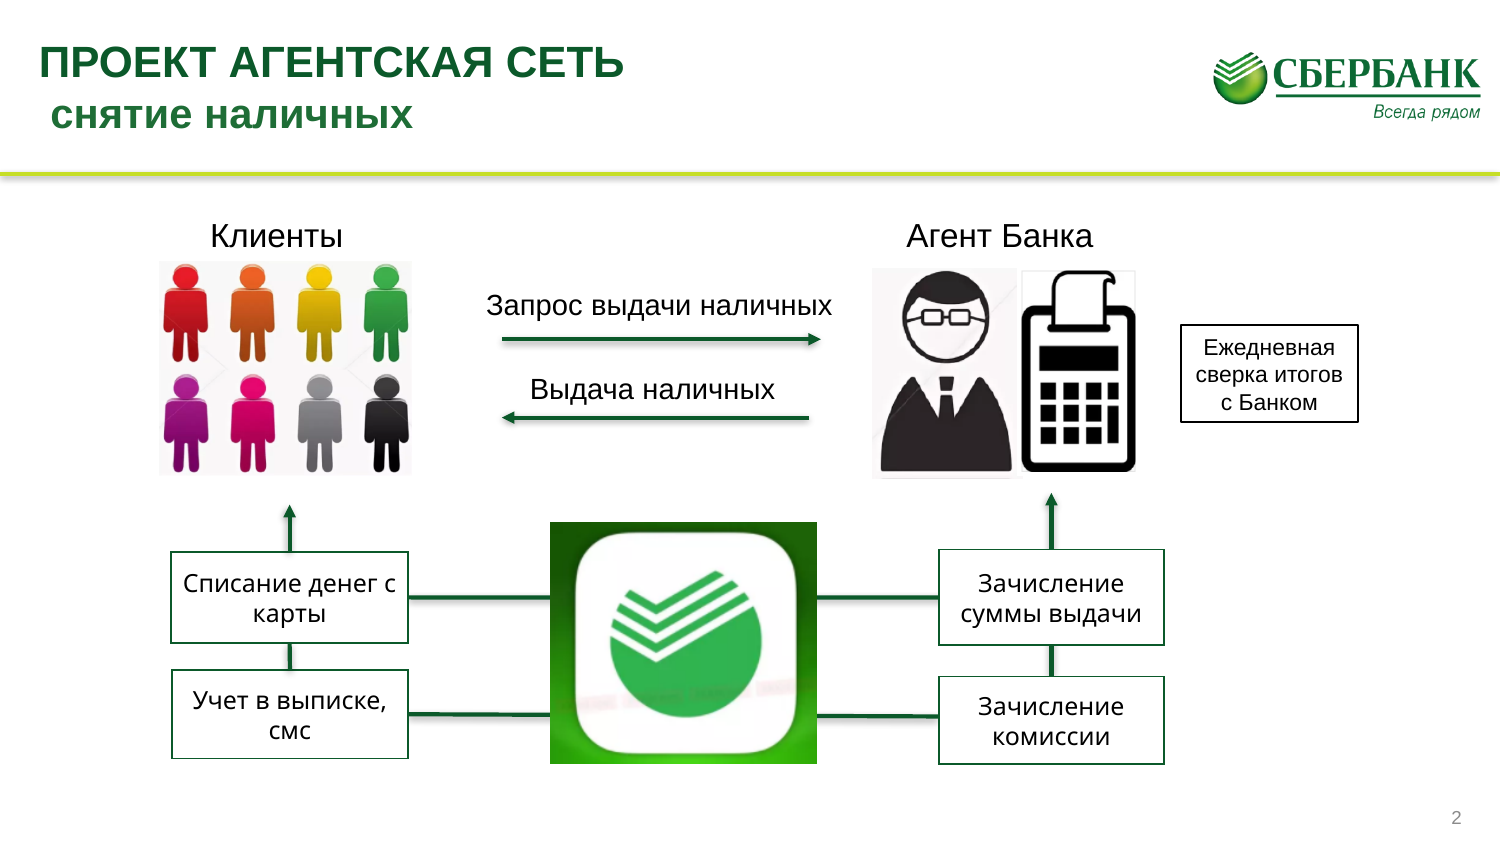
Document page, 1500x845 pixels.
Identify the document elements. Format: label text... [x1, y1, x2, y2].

picture [872, 268, 1141, 479]
text_box Ежедневная сверка итогов с Банком [1180, 325, 1358, 423]
title ПРОЕКТ АГЕНТСКАЯ СЕТЬ снятие наличных [38, 1, 1194, 170]
picture [159, 261, 413, 477]
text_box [822, 713, 940, 717]
text_box Агент Банка [891, 206, 1140, 262]
text_box Выдача наличных [514, 362, 819, 413]
text_box Учет в выписке, смс [171, 669, 409, 759]
picture [1205, 39, 1491, 132]
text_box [407, 713, 545, 717]
text_box Запрос выдачи наличных [471, 278, 867, 329]
text_box Списание денег с карты [171, 551, 409, 643]
slide_number 2 [1451, 794, 1491, 840]
text_box Клиенты [195, 206, 408, 260]
picture [550, 522, 817, 764]
text_box Зачисление суммы выдачи [938, 549, 1047, 645]
text_box Зачисление суммы выдачи [1055, 549, 1164, 645]
text_box Зачисление комиссии [938, 676, 1164, 764]
